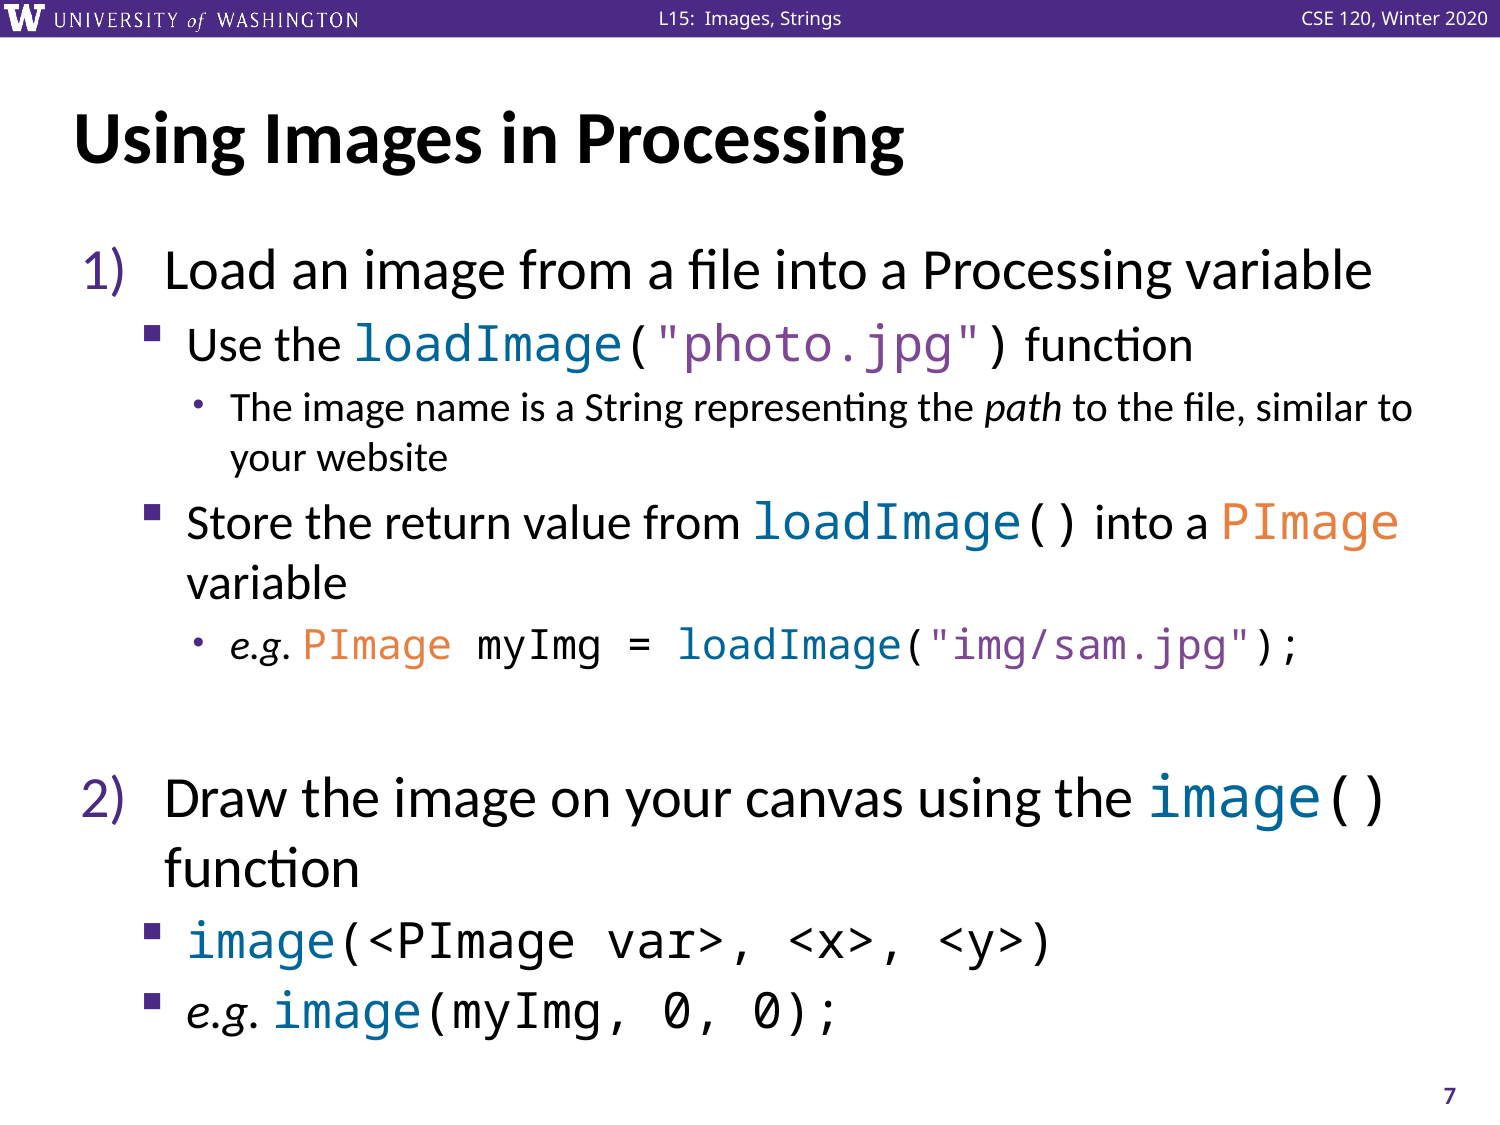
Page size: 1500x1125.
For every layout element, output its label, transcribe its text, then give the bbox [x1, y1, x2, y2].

title Using Images in Processing [58, 71, 1438, 197]
list Load an image from a file into a Processing variable Use the loadImage("photo.jpg") function The image name is a String representing the path to the file, similar to your website Store the return value from loadImage() into a PImage variable e.g. PImage myImg = loadImage("img/sam.jpg"); Draw the image on your canvas using the image() function image(<PImage var>, <x>, <y>) e.g. image(myImg, 0, 0); [64, 223, 1438, 1040]
slide_number 7 [1400, 1065, 1500, 1125]
picture [4, 4, 358, 32]
